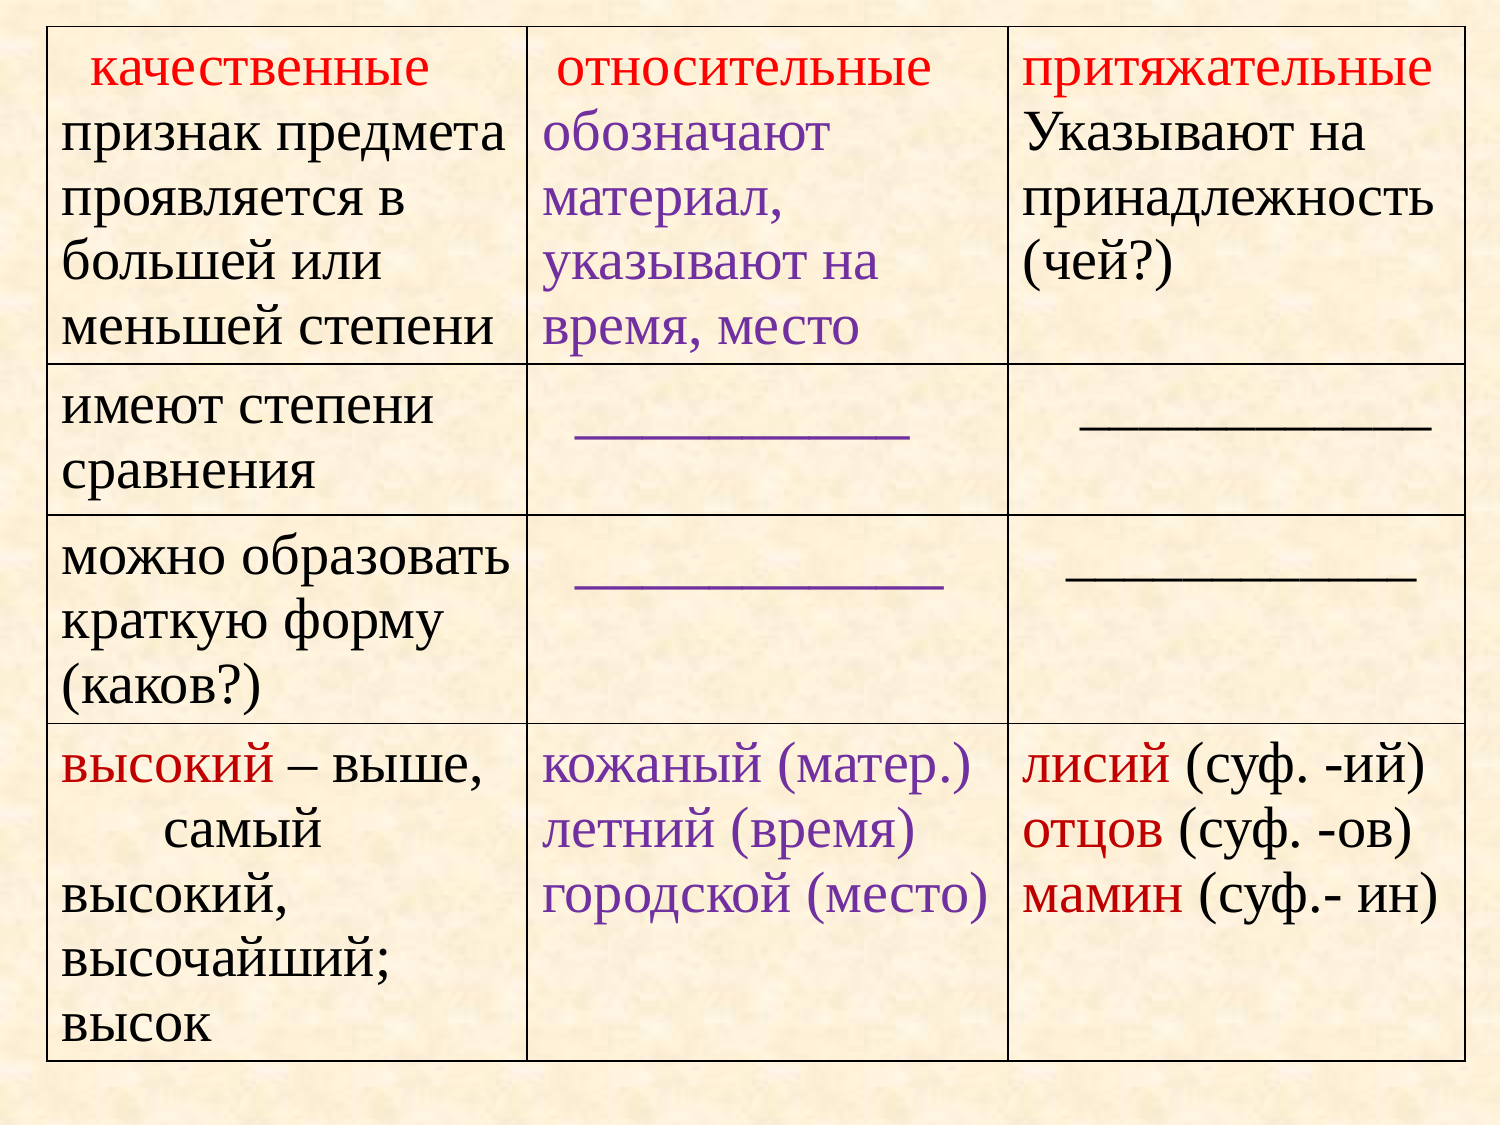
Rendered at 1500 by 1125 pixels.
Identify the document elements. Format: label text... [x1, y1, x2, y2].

table_cell имеют степени сравнения [48, 365, 526, 514]
table_header качественные признак предмета проявляется в большей или меньшей степени [48, 27, 526, 363]
table_cell ____________ [1009, 516, 1464, 723]
table_cell __________ [528, 365, 1007, 514]
table_cell ____________ [1009, 365, 1464, 514]
table_cell можно образовать краткую форму (каков?) [48, 516, 526, 723]
table_cell лисий (суф. -ий) отцов (суф. -ов) мамин (суф.- ин) [1009, 724, 1464, 1060]
picture [0, 0, 1500, 1125]
table_header относительные обозначают материал, указывают на время, место [528, 27, 1007, 363]
table_cell высокий – выше, самый высокий, высочайший; высок [48, 724, 526, 1060]
table_cell кожаный (матер.) летний (время) городской (место) [528, 724, 1007, 1060]
table_cell ___________ [528, 516, 1007, 723]
table_header притяжательные Указывают на принадлежность (чей?) [1009, 27, 1464, 363]
